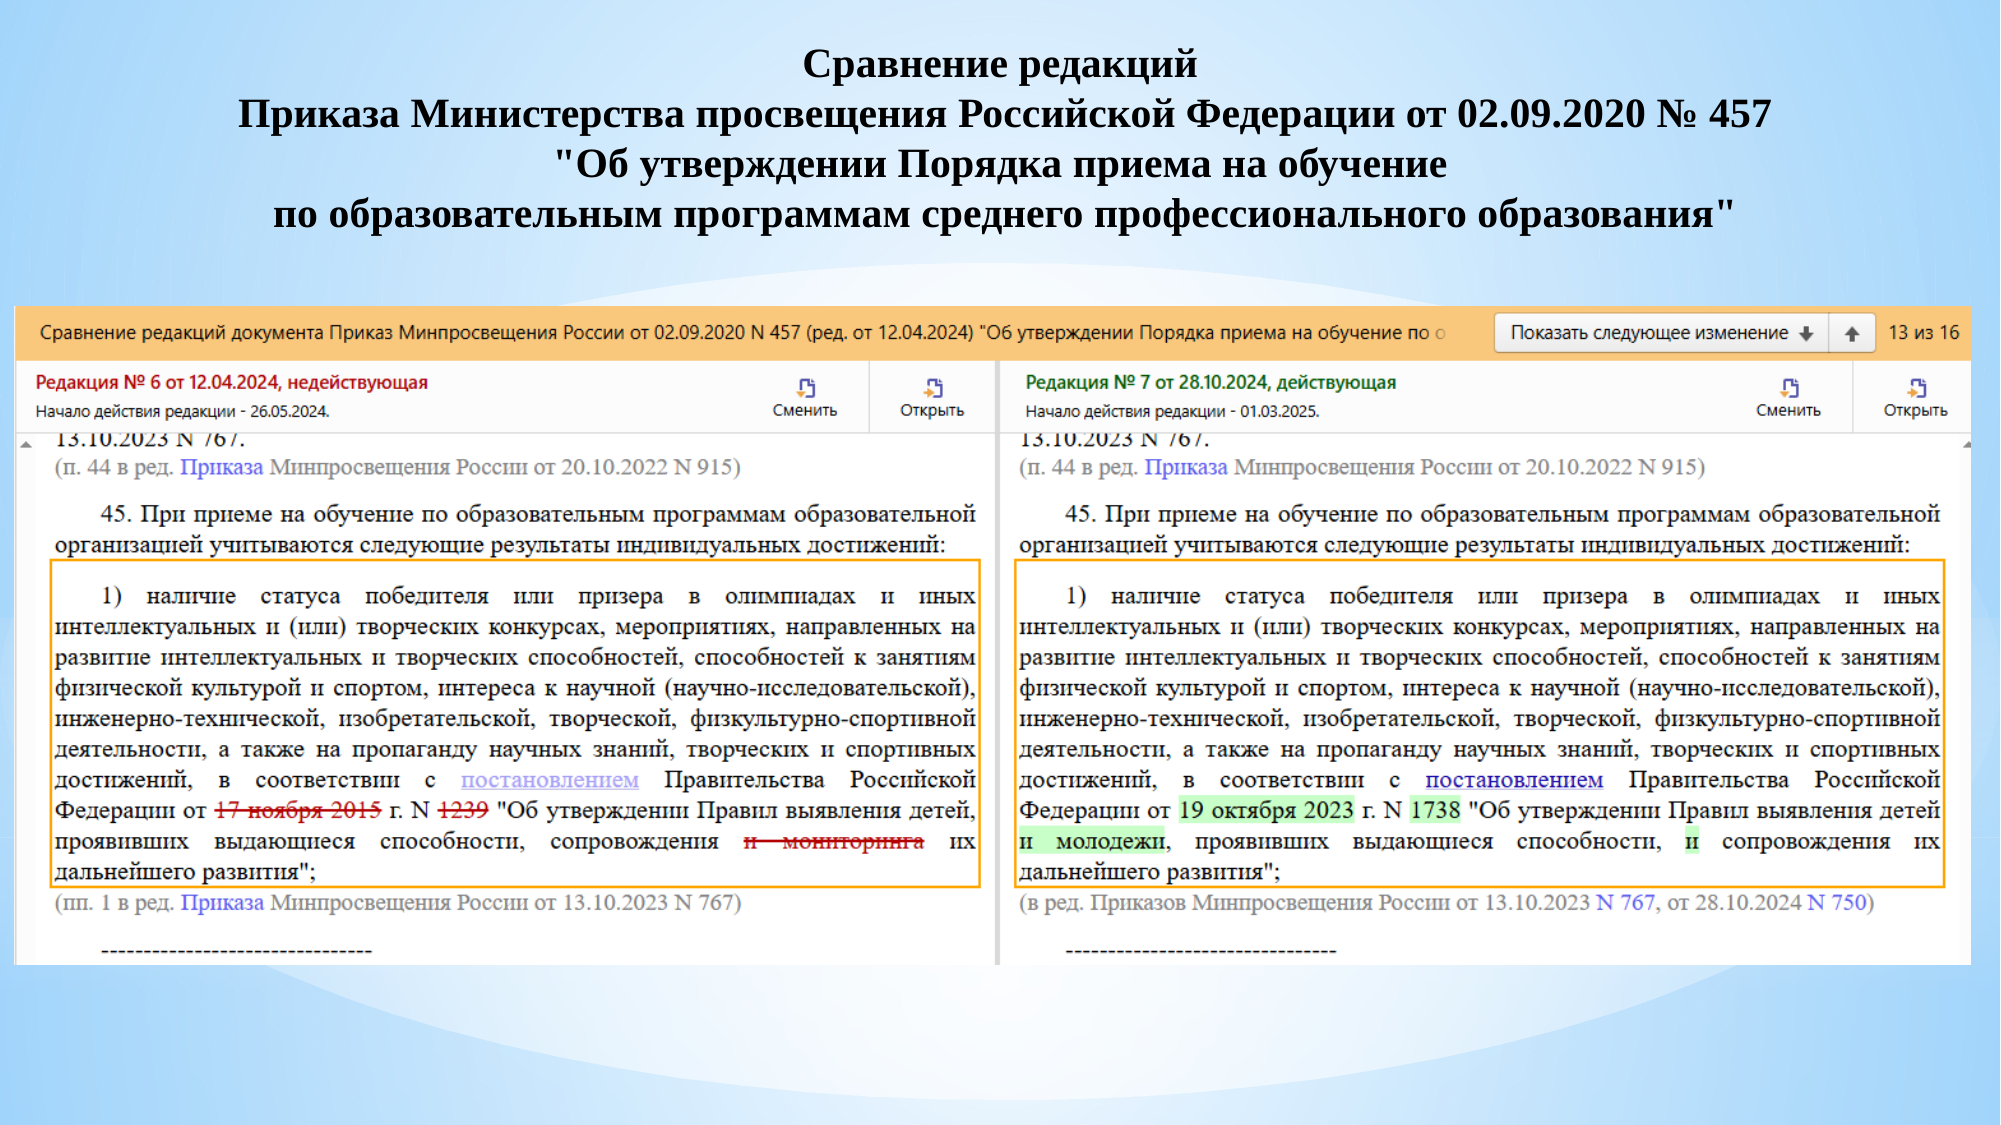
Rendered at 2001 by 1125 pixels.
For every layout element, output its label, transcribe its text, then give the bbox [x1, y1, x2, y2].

title Сравнение редакций Приказа Министерства просвещения Российской Федерации от 02.09.2020 № 457 "Об утверждении Порядка приема на обучение по образовательным программам среднего профессионального образования" [51, 28, 1959, 240]
picture [14, 305, 1972, 965]
